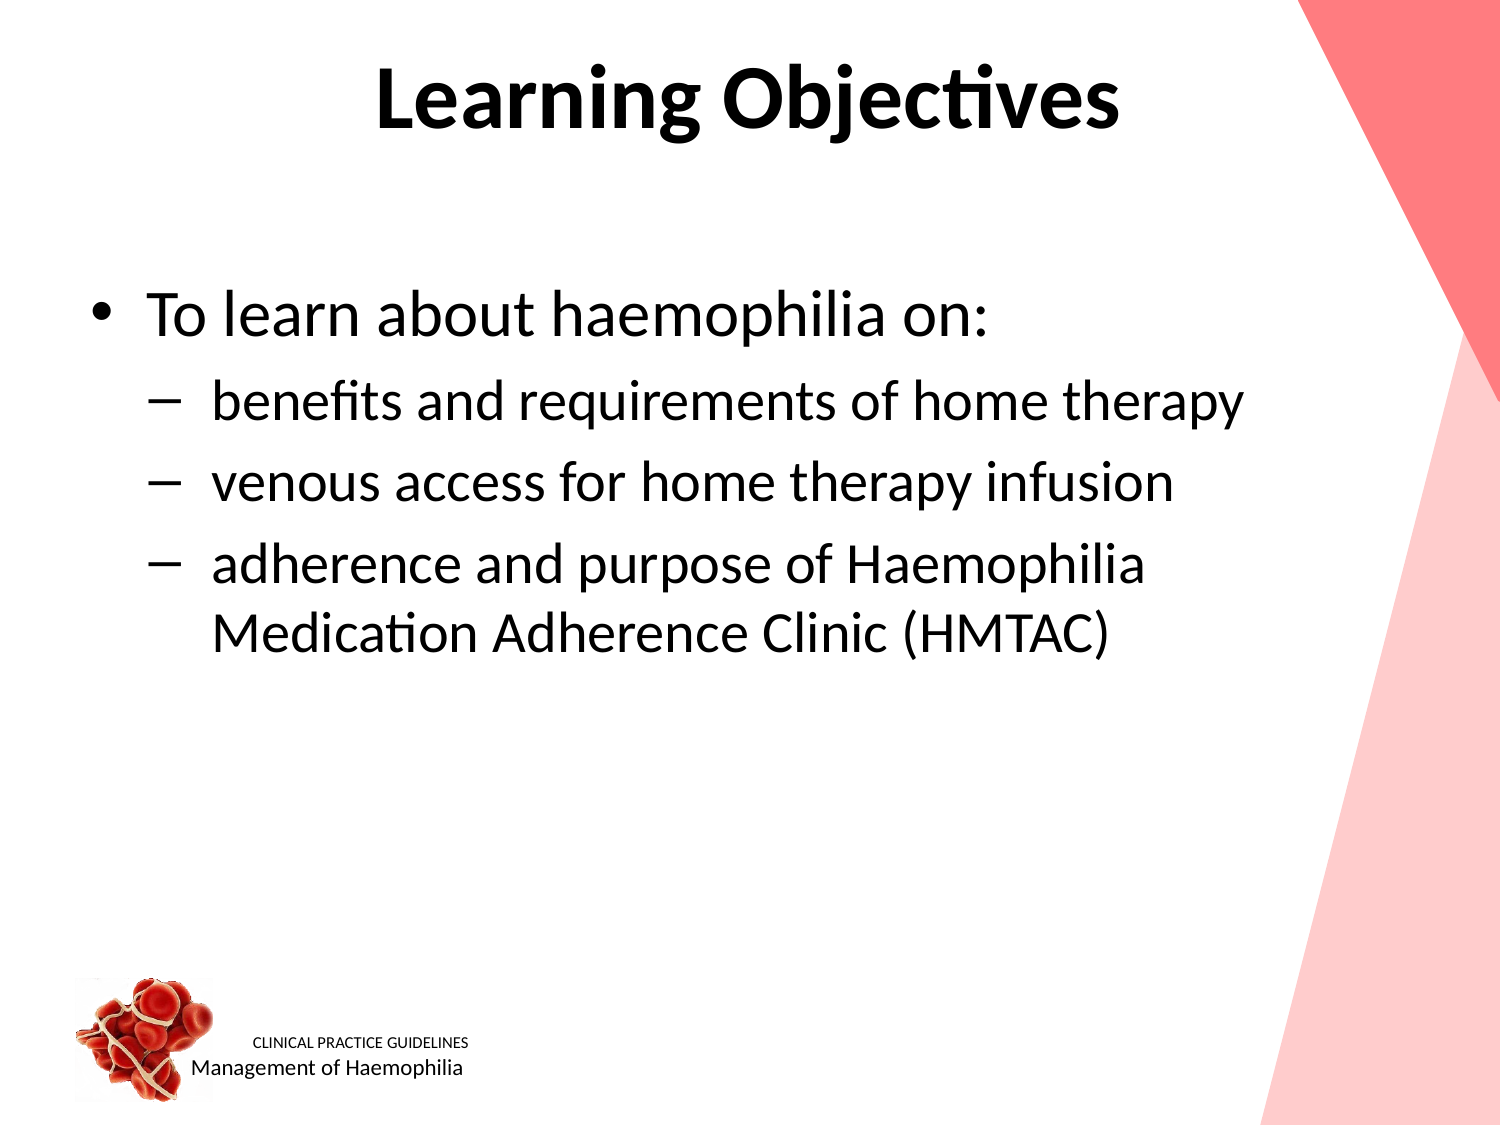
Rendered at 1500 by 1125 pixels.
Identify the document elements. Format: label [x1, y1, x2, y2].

text_box [74, 0, 1500, 1125]
